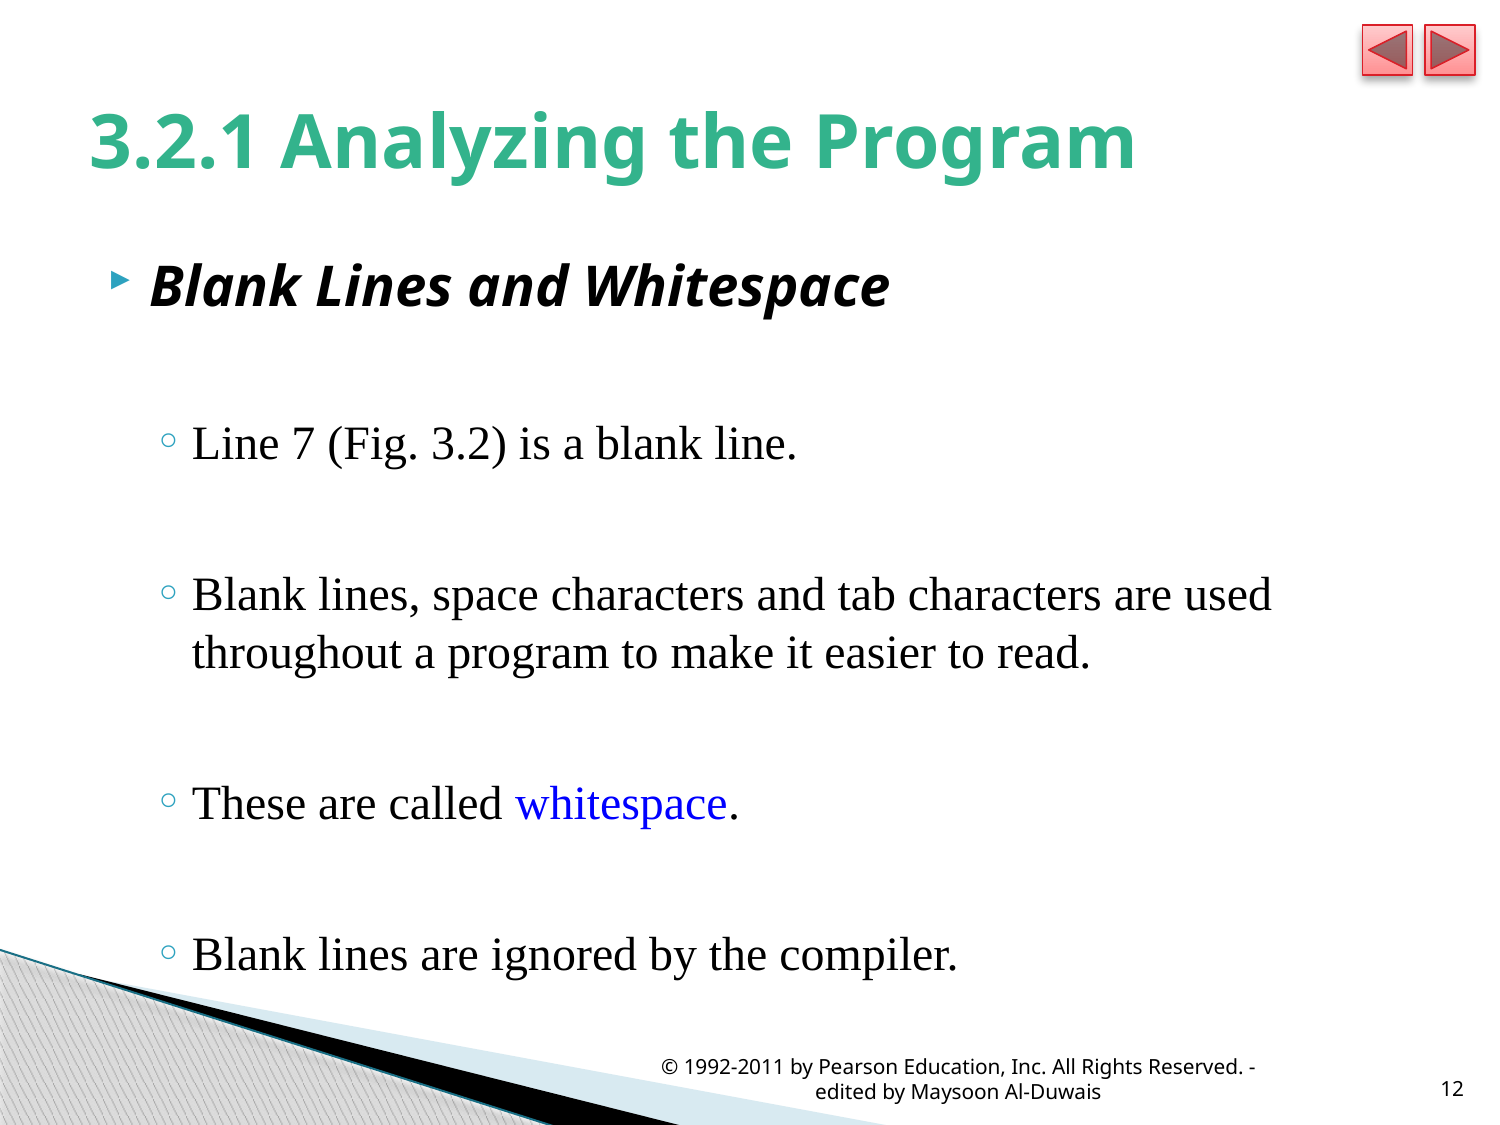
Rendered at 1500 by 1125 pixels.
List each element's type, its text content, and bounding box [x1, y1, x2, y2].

slide_number 12 [1418, 1051, 1479, 1112]
title 3.2.1 Analyzing the Program [75, 45, 1425, 233]
footer © 1992-2011 by Pearson Education, Inc. All Rights Reserved. - edited by Maysoon Al-Duwais [612, 1051, 1305, 1112]
list Blank Lines and Whitespace Line 7 (Fig. 3.2) is a blank line. Blank lines, space characters and tab characters are used throughout a program to make it easier to read. These are called whitespace. Blank lines are ignored by the compiler. [74, 242, 1426, 986]
